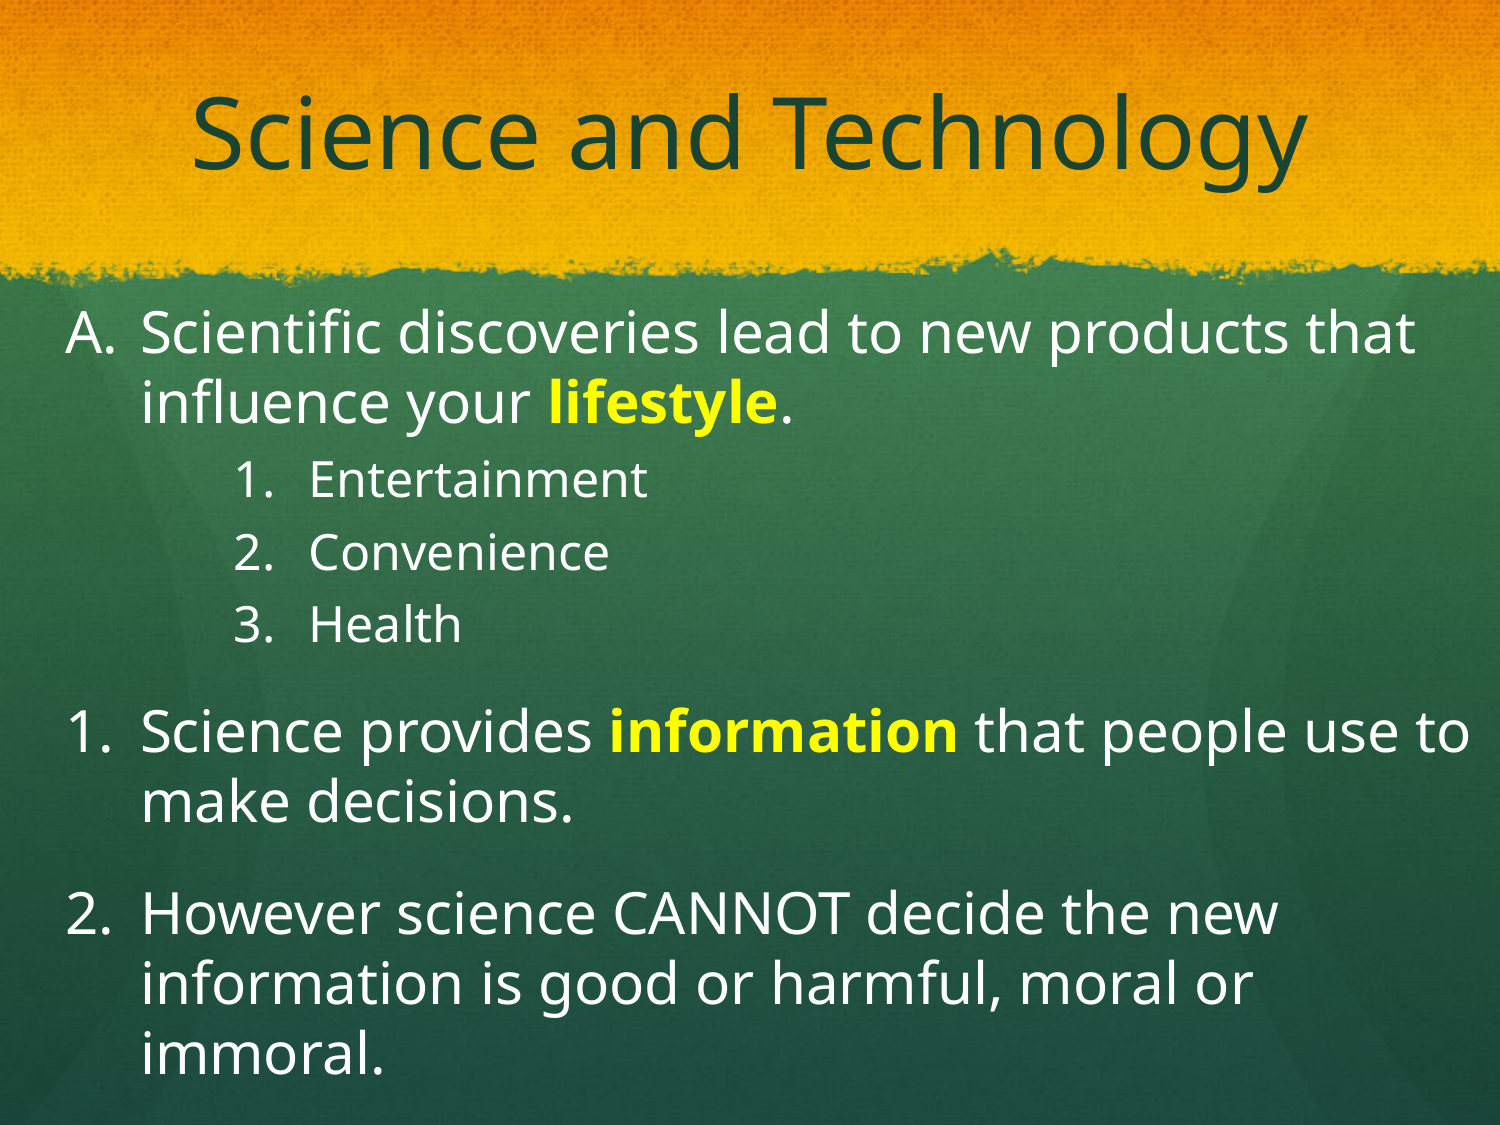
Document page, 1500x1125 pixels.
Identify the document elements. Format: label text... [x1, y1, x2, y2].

list Scientific discoveries lead to new products that influence your lifestyle. Entertainment Convenience Health Science provides information that people use to make decisions. However science CANNOT decide the new information is good or harmful, moral or immoral. [50, 287, 1500, 1063]
picture [0, 0, 1500, 1125]
title Science and Technology [125, 13, 1375, 246]
